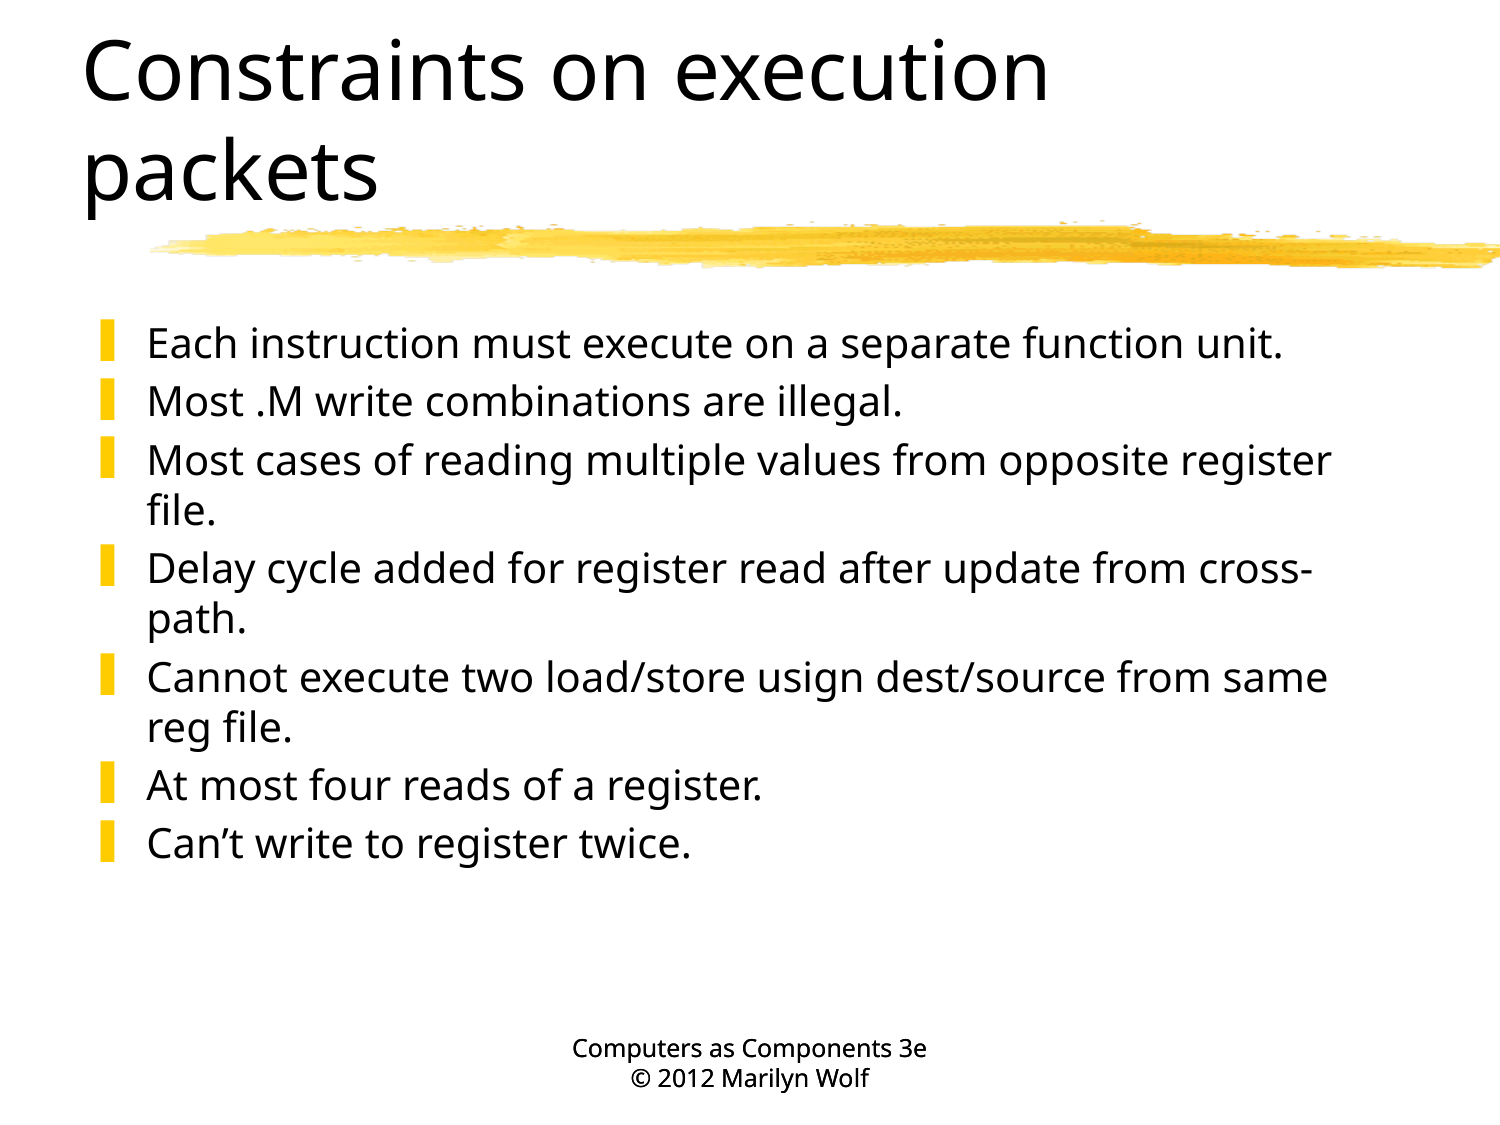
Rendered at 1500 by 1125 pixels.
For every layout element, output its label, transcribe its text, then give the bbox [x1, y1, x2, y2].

title Constraints on execution packets [66, 37, 1342, 226]
list Each instruction must execute on a separate function unit. Most .M write combinations are illegal. Most cases of reading multiple values from opposite register file. Delay cycle added for register read after update from cross-path. Cannot execute two load/store usign dest/source from same reg file. At most four reads of a register. Can’t write to register twice. [74, 309, 1417, 994]
picture [150, 215, 1500, 279]
